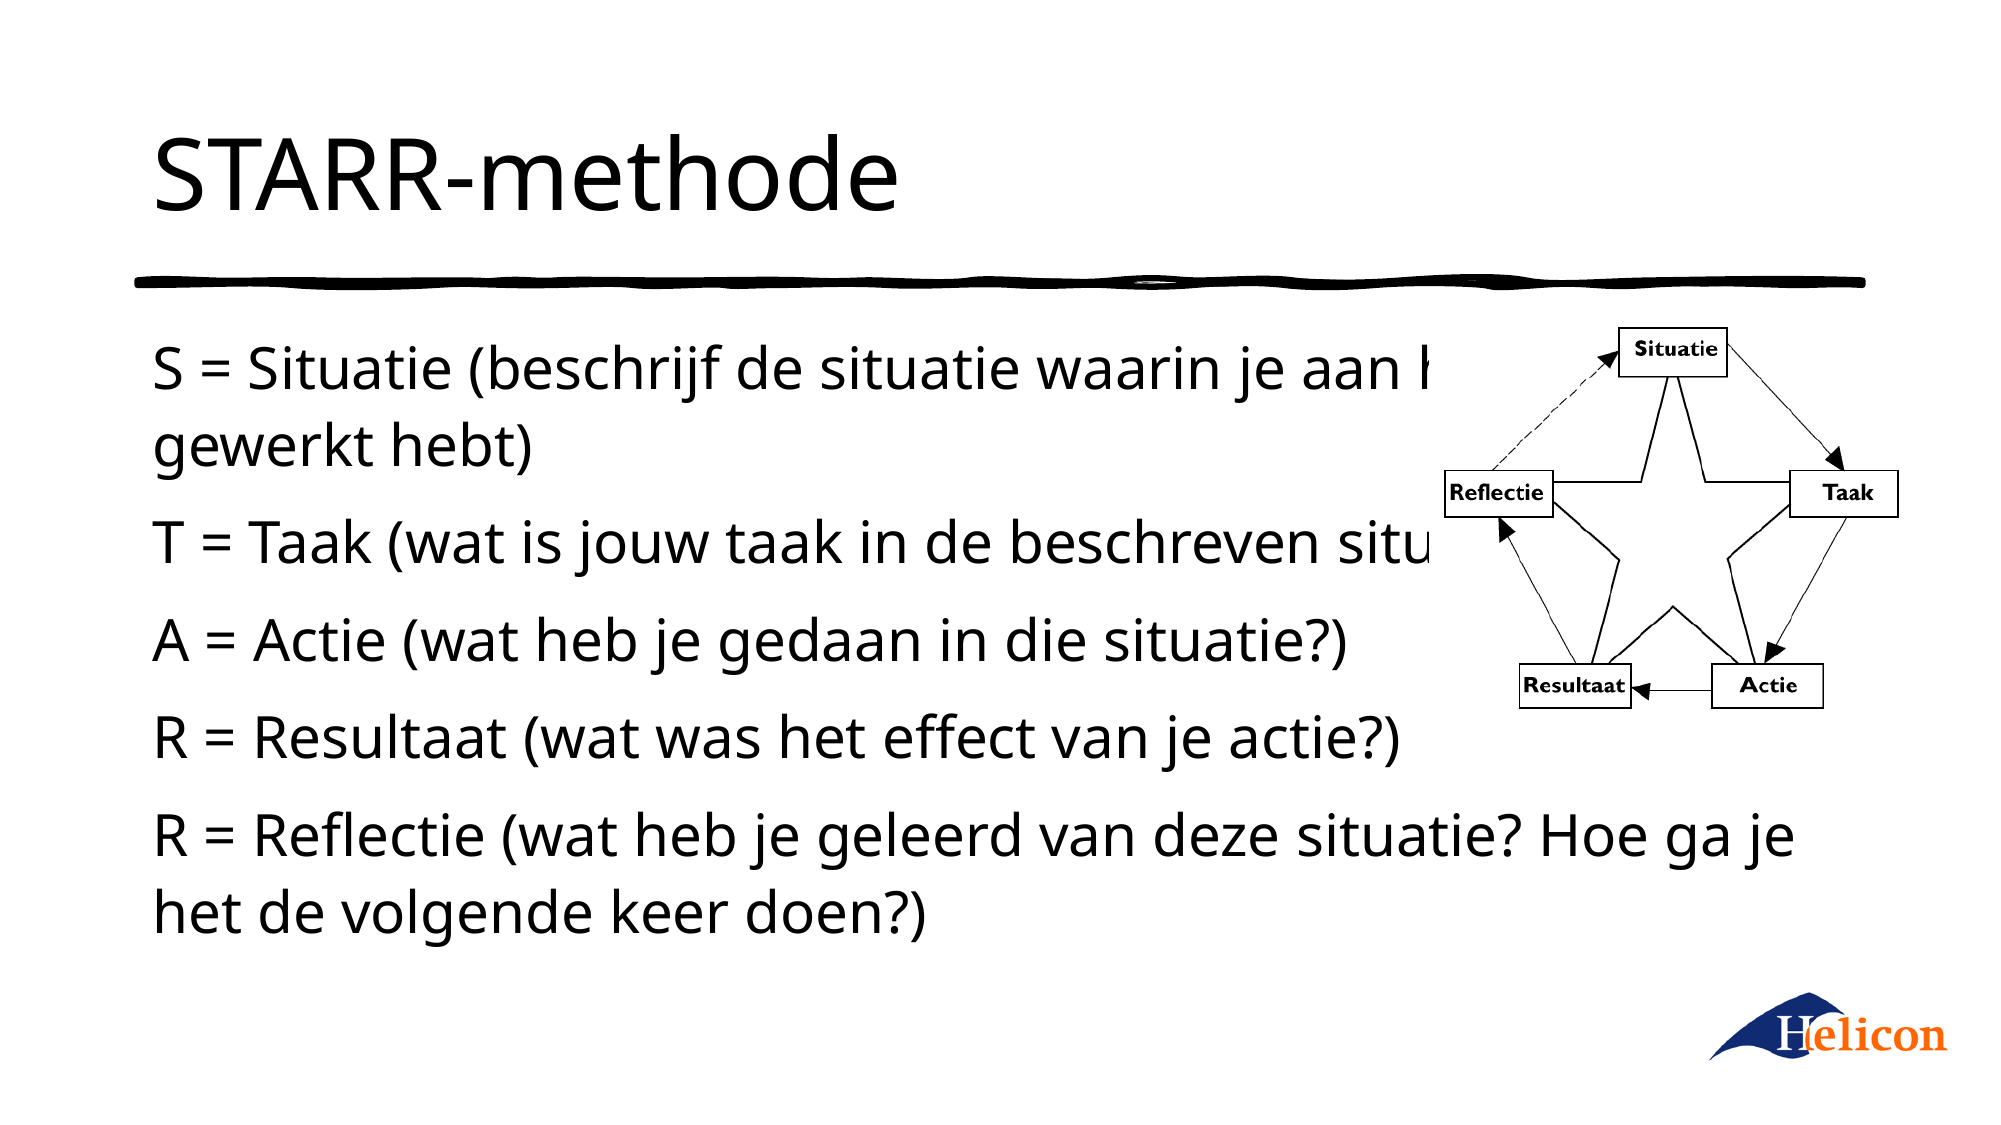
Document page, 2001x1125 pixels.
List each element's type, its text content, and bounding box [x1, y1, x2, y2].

picture [1671, 952, 2000, 1125]
picture [1429, 316, 1913, 718]
title STARR-methode [137, 61, 1863, 280]
list S = Situatie (beschrijf de situatie waarin je aan het werkproces gewerkt hebt) T = Taak (wat is jouw taak in de beschreven situatie?) A = Actie (wat heb je gedaan in die situatie?) R = Resultaat (wat was het effect van je actie?) R = Reflectie (wat heb je geleerd van deze situatie? Hoe ga je het de volgende keer doen?) [137, 316, 1863, 1014]
